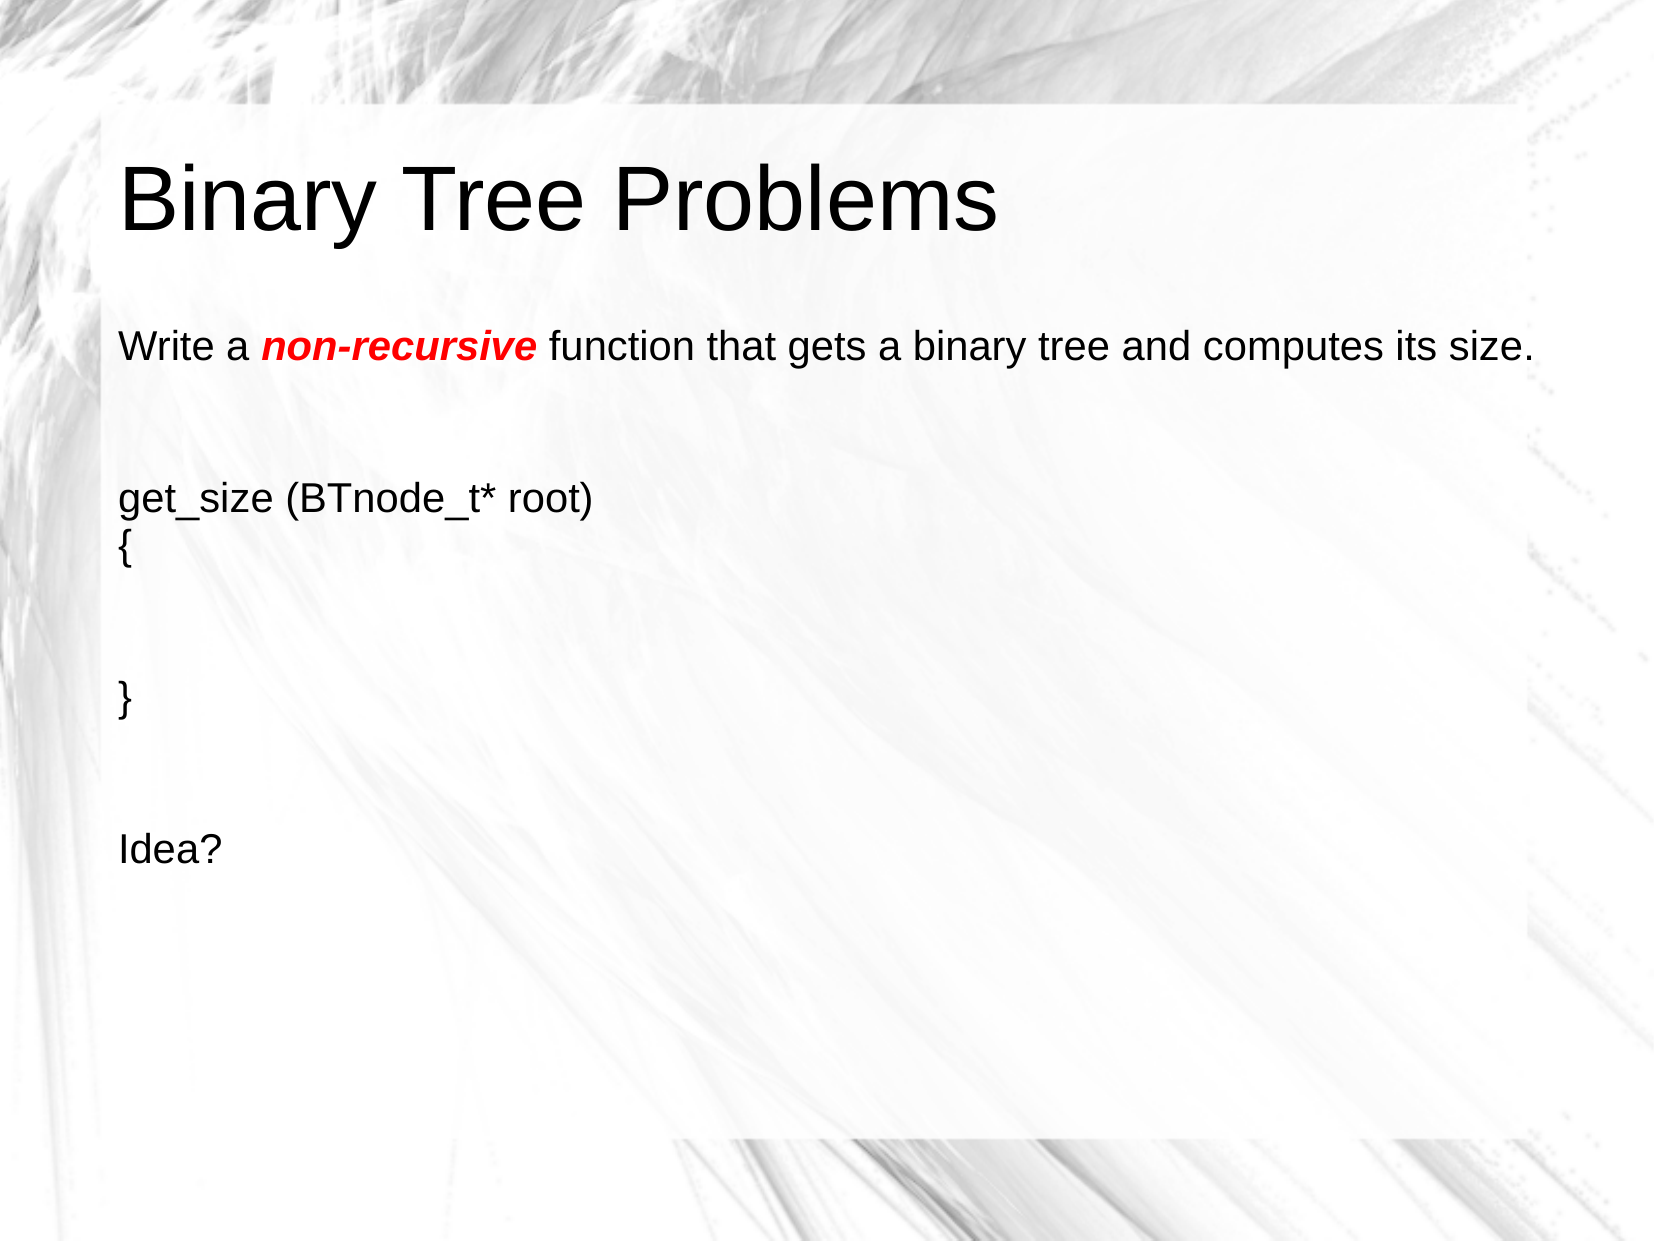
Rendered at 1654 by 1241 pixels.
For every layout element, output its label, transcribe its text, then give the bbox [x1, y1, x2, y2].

list Write a non-recursive function that gets a binary tree and computes its size. get_size (BTnode_t* root) { } Idea? [118, 319, 1571, 1109]
picture [0, 0, 1654, 1241]
title Binary Tree Problems [118, 93, 1506, 299]
